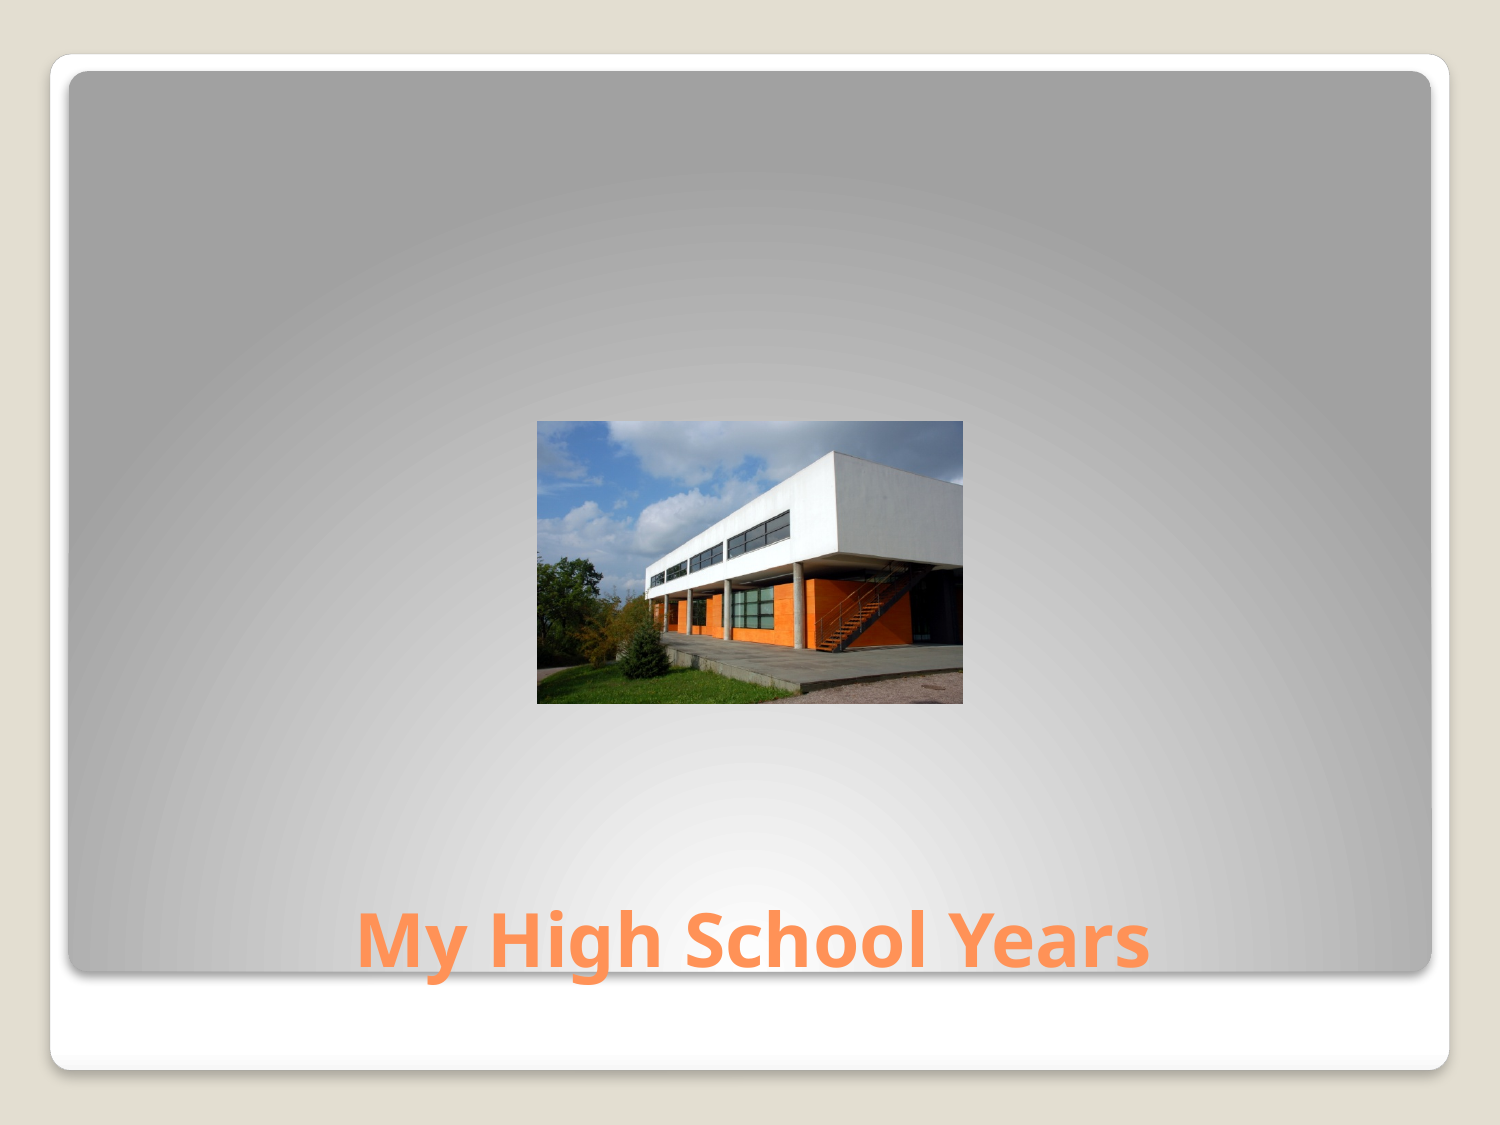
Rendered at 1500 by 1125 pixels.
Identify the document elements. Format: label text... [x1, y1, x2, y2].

title My High School Years [82, 817, 1425, 990]
picture [537, 420, 963, 704]
